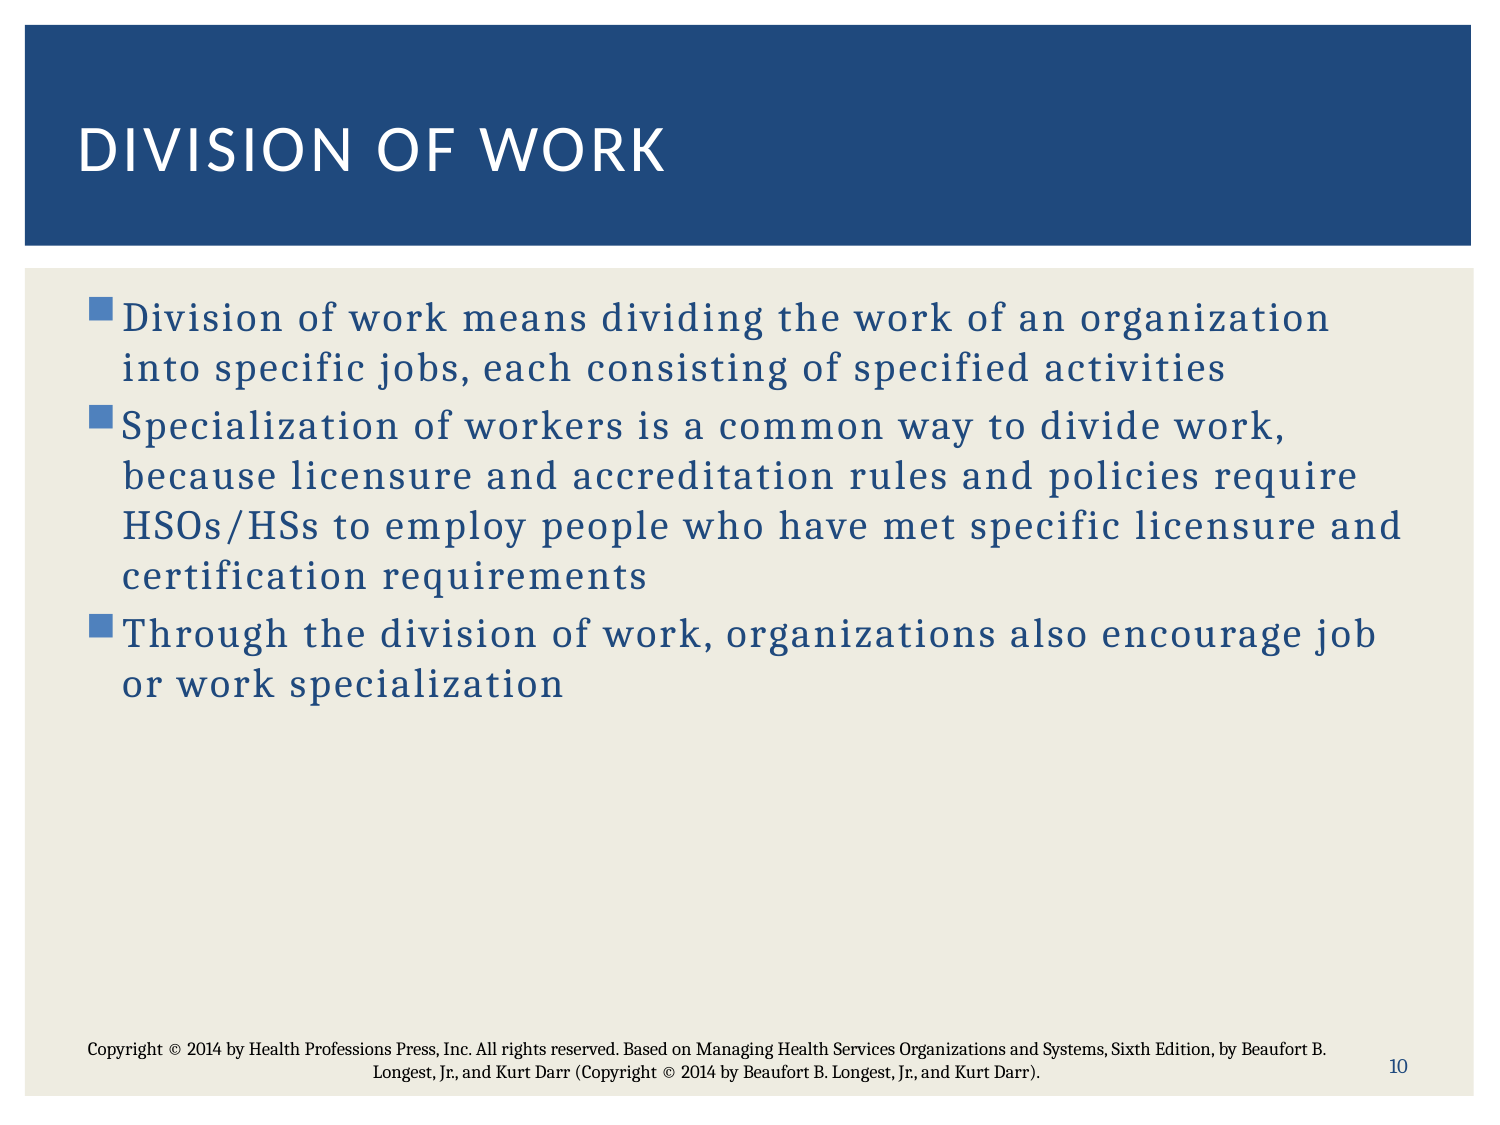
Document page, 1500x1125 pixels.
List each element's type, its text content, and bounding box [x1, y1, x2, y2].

list Division of work means dividing the work of an organization into specific jobs, each consisting of specified activities Specialization of workers is a common way to divide work, because licensure and accreditation rules and policies require HSOs/HSs to employ people who have met specific licensure and certification requirements Through the division of work, organizations also encourage job or work specialization [62, 281, 1442, 1005]
title Division of Work [62, 58, 1438, 232]
slide_number 10 [1349, 1041, 1448, 1089]
